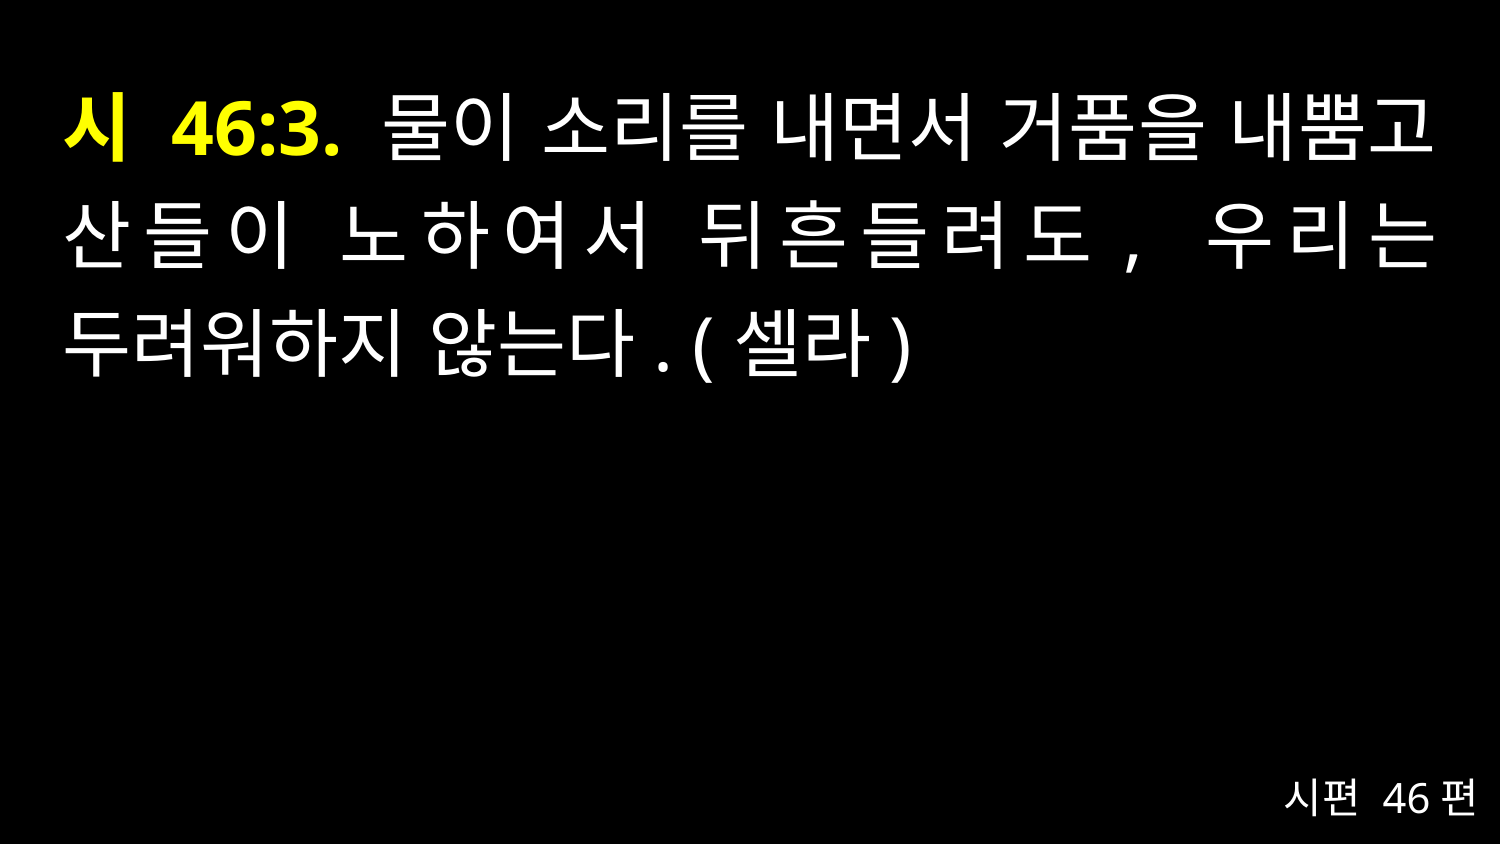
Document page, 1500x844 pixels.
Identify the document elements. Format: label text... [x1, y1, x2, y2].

subtitle 시편 46편 [916, 770, 1500, 844]
title 시 46:3. 물이 소리를 내면서 거품을 내뿜고 산들이 노하여서 뒤흔들려도, 우리는 두려워하지 않는다. (셀라) [0, 0, 1500, 844]
